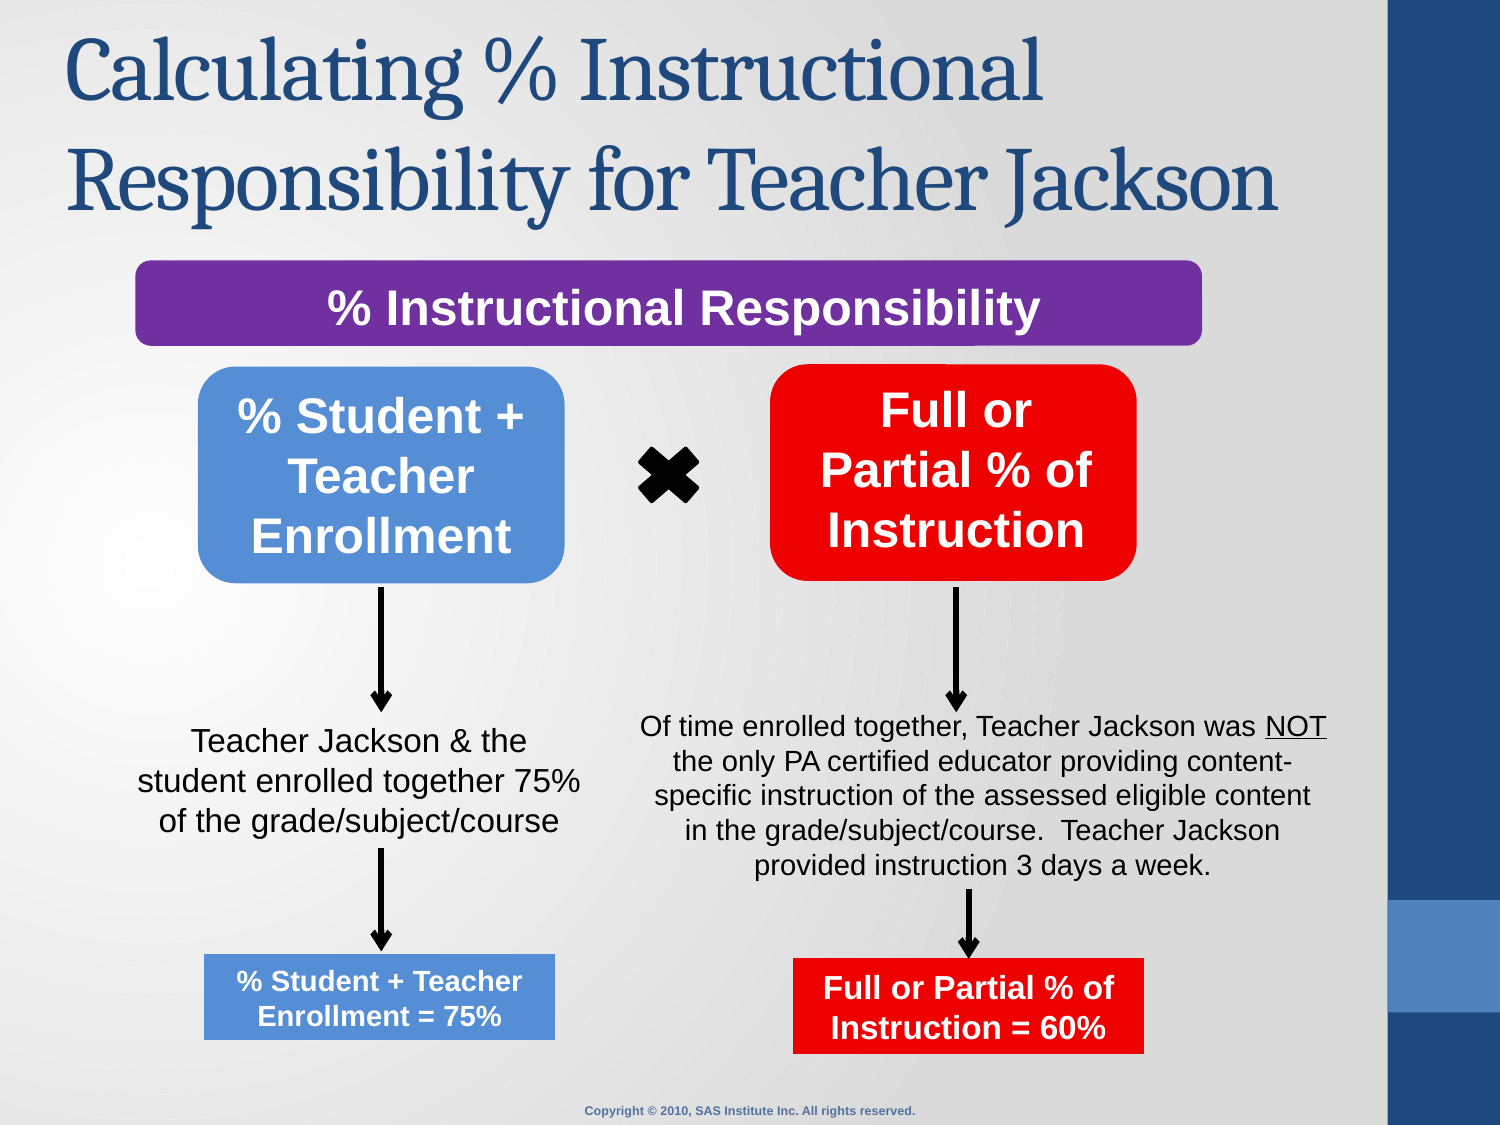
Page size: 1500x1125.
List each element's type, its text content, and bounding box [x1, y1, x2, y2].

text_box [135, 260, 1203, 346]
text_box [197, 366, 565, 584]
title Calculating % Instructional Responsibility for Teacher Jackson [50, 50, 1394, 188]
text_box Full or Partial % of Instruction = 60% [793, 958, 1144, 1054]
text_box Full or Partial % of Instruction [793, 370, 1119, 565]
text_box % Instructional Responsibility [271, 268, 1097, 343]
text_box Teacher Jackson & the student enrolled together 75% of the grade/subject/course [118, 711, 600, 846]
text_box [638, 446, 700, 504]
text_box Of time enrolled together, Teacher Jackson was NOT the only PA certified educator providing content-specific instruction of the assessed eligible content in the grade/subject/course. Teacher Jackson provided instruction 3 days a week. [624, 699, 1342, 889]
text_box % Student + Teacher Enrollment [218, 376, 544, 572]
text_box % Student + Teacher Enrollment = 75% [204, 954, 555, 1040]
text_box [769, 364, 1137, 581]
